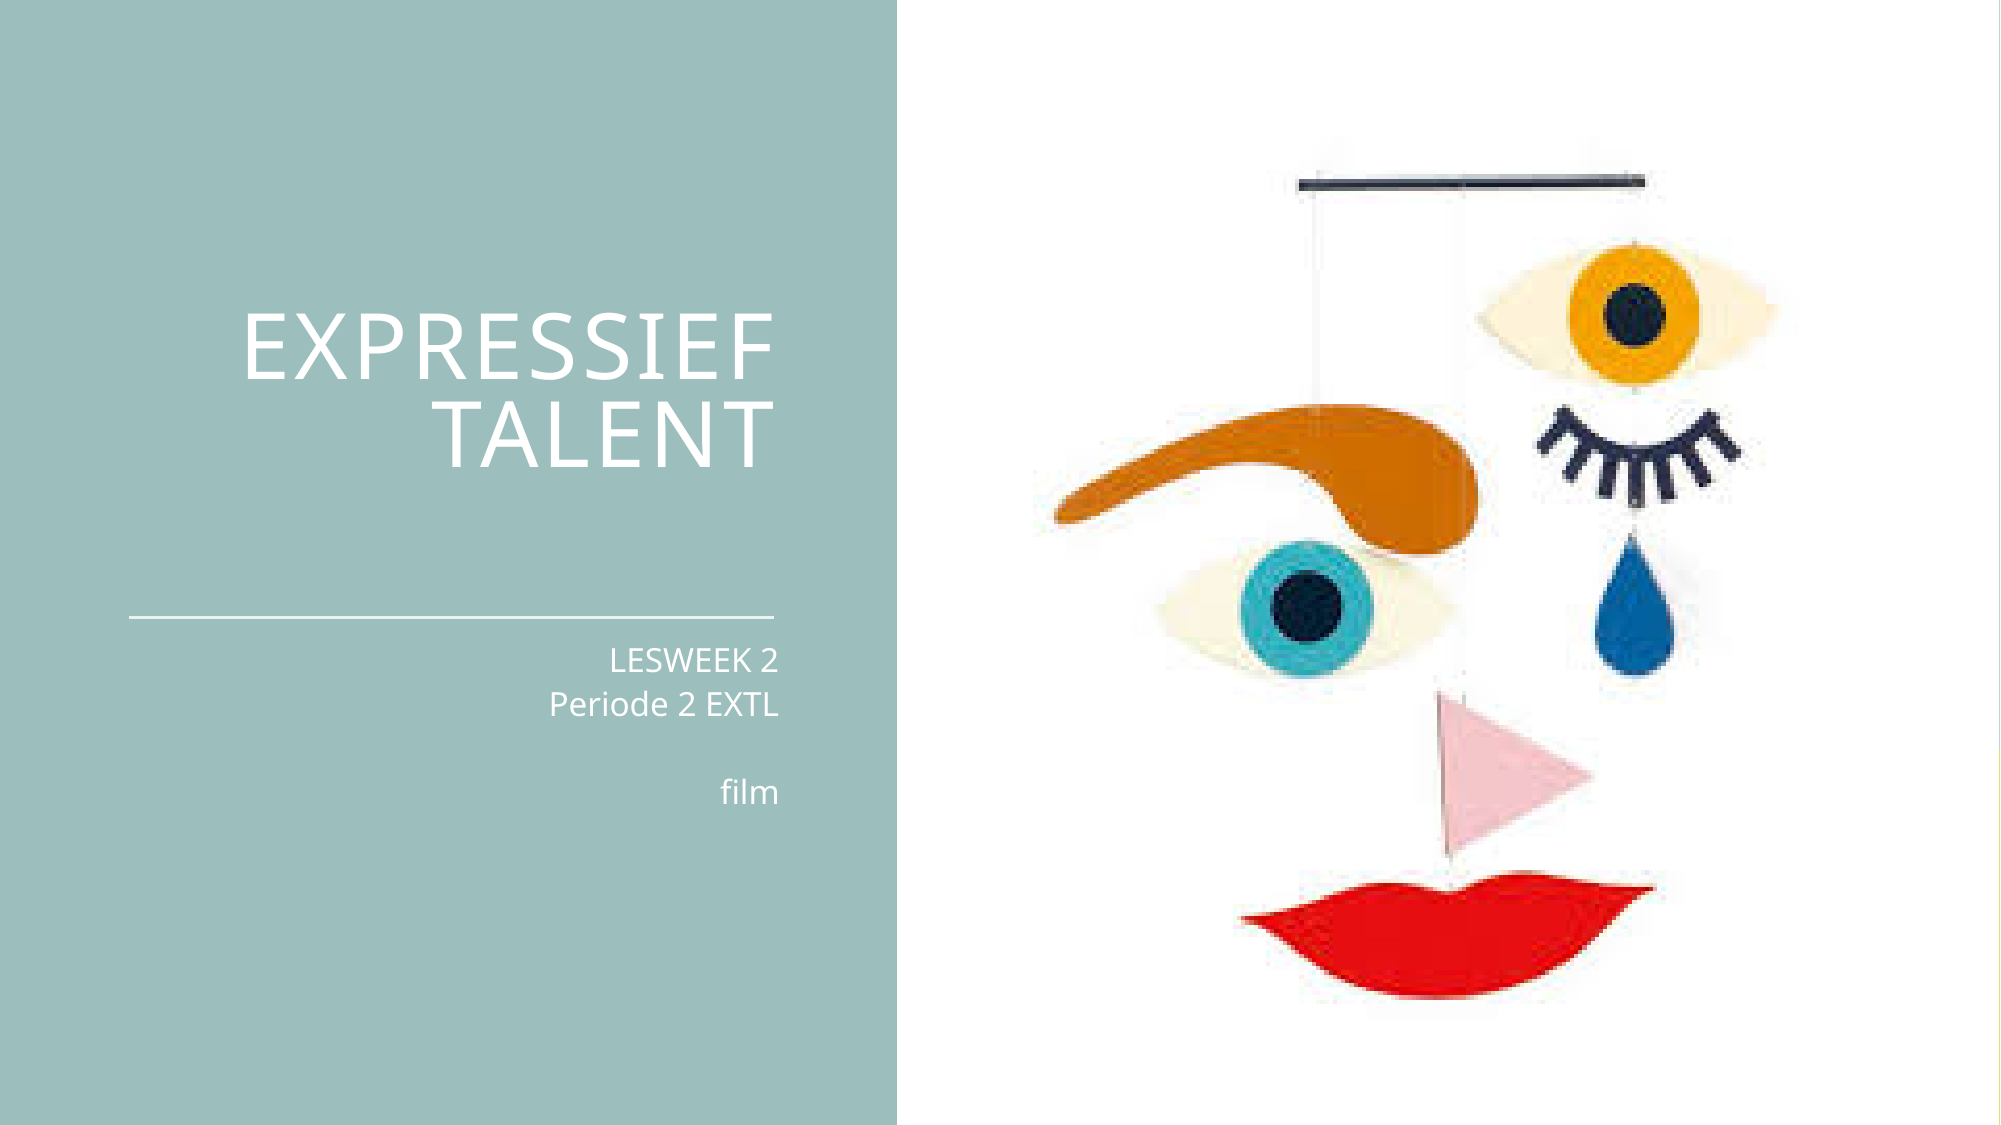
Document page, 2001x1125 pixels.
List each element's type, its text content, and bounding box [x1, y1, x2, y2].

subtitle LESWEEK 2 Periode 2 EXTL film [104, 631, 795, 1019]
picture [999, 104, 1896, 1021]
text_box [0, 0, 898, 1125]
text_box [898, 0, 2000, 1125]
title EXPRESSIEF TALENT [104, 104, 795, 603]
